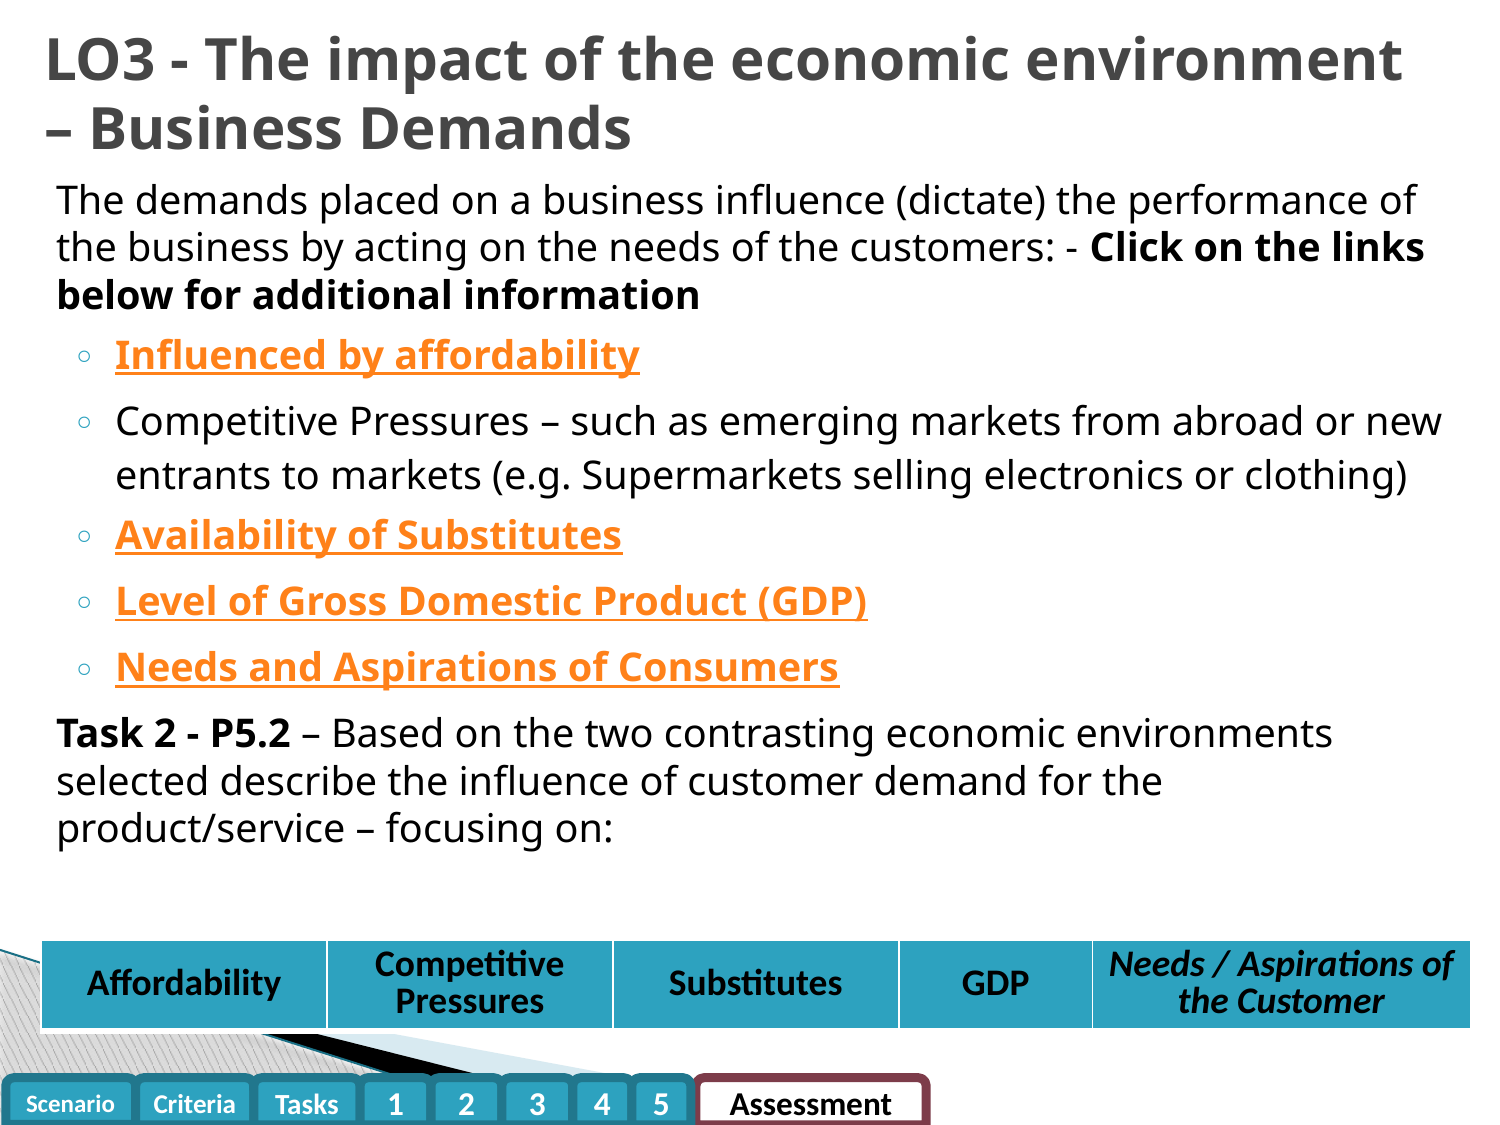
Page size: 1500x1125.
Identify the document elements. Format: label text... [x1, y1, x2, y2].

table_header GDP [900, 941, 1092, 1028]
table_header Needs / Aspirations of the Customer [1093, 941, 1470, 1028]
table_header Substitutes [614, 941, 898, 1028]
list The demands placed on a business influence (dictate) the performance of the business by acting on the needs of the customers: - Click on the links below for additional information Influenced by affordability Competitive Pressures – such as emerging markets from abroad or new entrants to markets (e.g. Supermarkets selling electronics or clothing) Availability of Substitutes Level of Gross Domestic Product (GDP) Needs and Aspirations of Consumers Task 2 - P5.2 – Based on the two contrasting economic environments selected describe the influence of customer demand for the product/service – focusing on: [41, 167, 1471, 917]
text_box LO3 - The impact of the economic environment – Business Demands [29, 54, 1463, 129]
table_header Affordability [42, 941, 326, 1028]
table_header Competitive Pressures [328, 941, 612, 1028]
